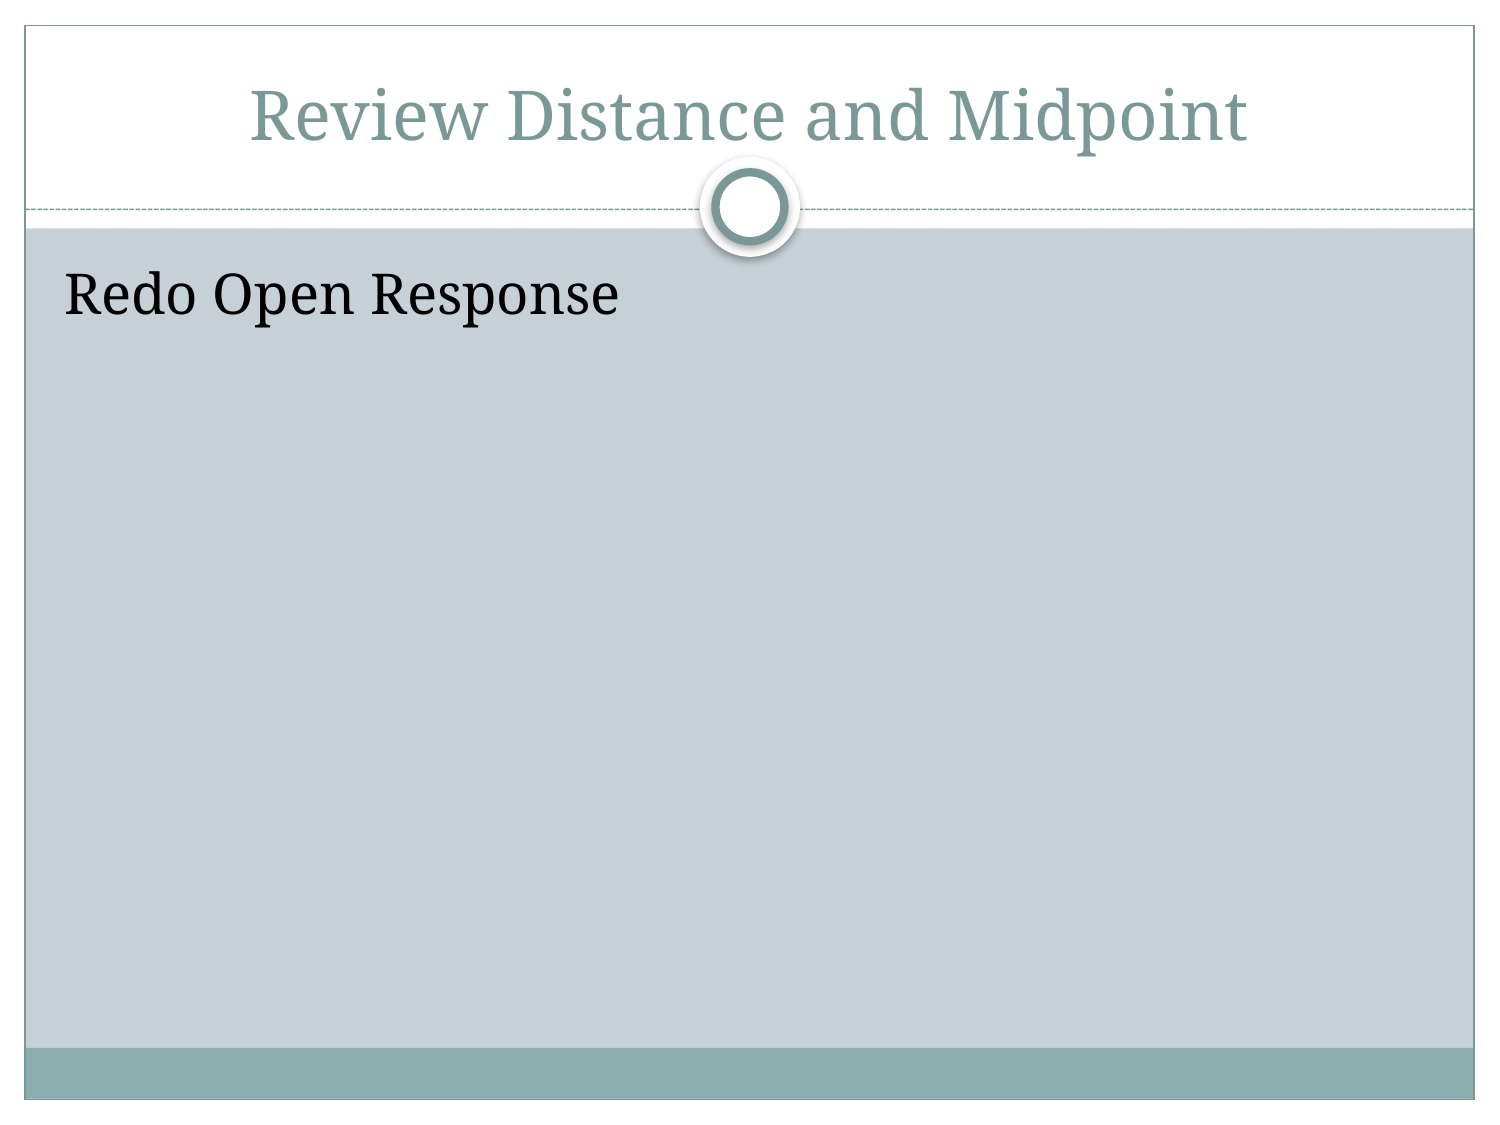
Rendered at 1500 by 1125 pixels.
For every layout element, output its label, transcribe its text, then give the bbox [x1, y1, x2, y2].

title Review Distance and Midpoint [49, 37, 1450, 162]
list Redo Open Response [49, 250, 1445, 1001]
